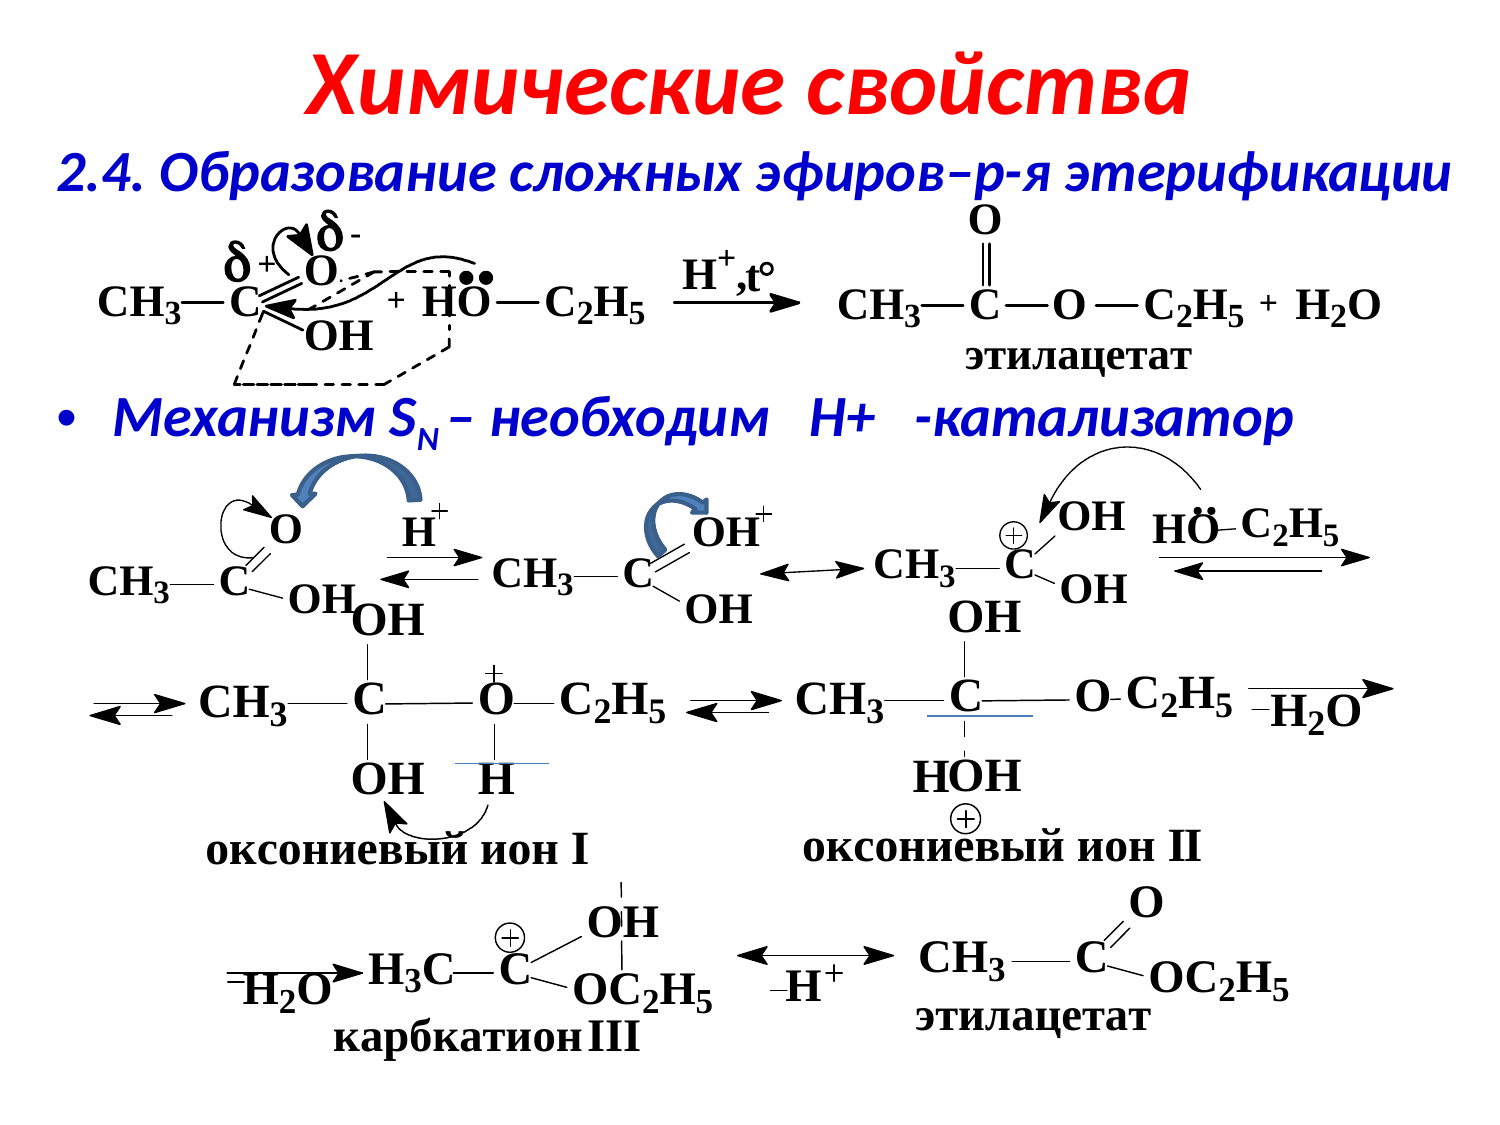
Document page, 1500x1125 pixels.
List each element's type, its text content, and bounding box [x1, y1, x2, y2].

title Химические свойства [74, 18, 1426, 125]
list 2.4. Образование сложных эфиров–р-я этерификации Механизм SN – необходим Н+ -катализатор [41, 125, 1471, 1095]
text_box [218, 879, 1290, 1067]
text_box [97, 198, 1381, 388]
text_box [87, 437, 1377, 591]
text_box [81, 592, 1401, 880]
